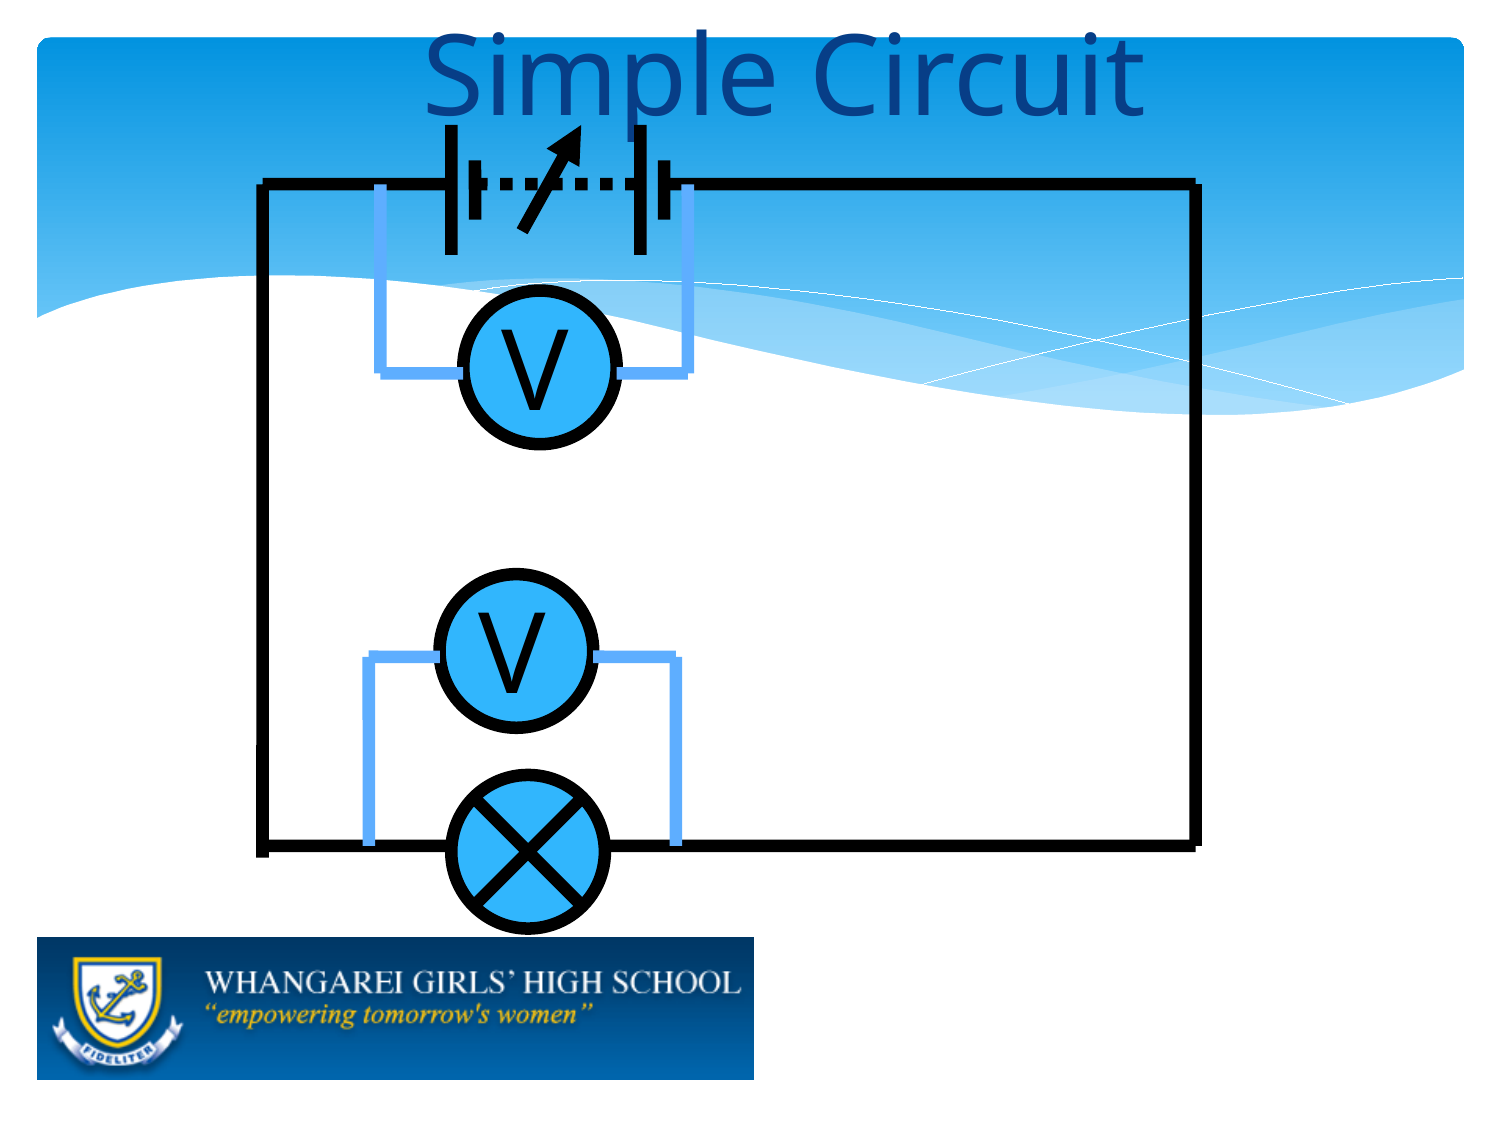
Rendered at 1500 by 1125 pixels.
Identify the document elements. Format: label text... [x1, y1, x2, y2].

picture [37, 937, 754, 1080]
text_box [262, 124, 1196, 929]
list Simple Circuit [407, 0, 1471, 149]
